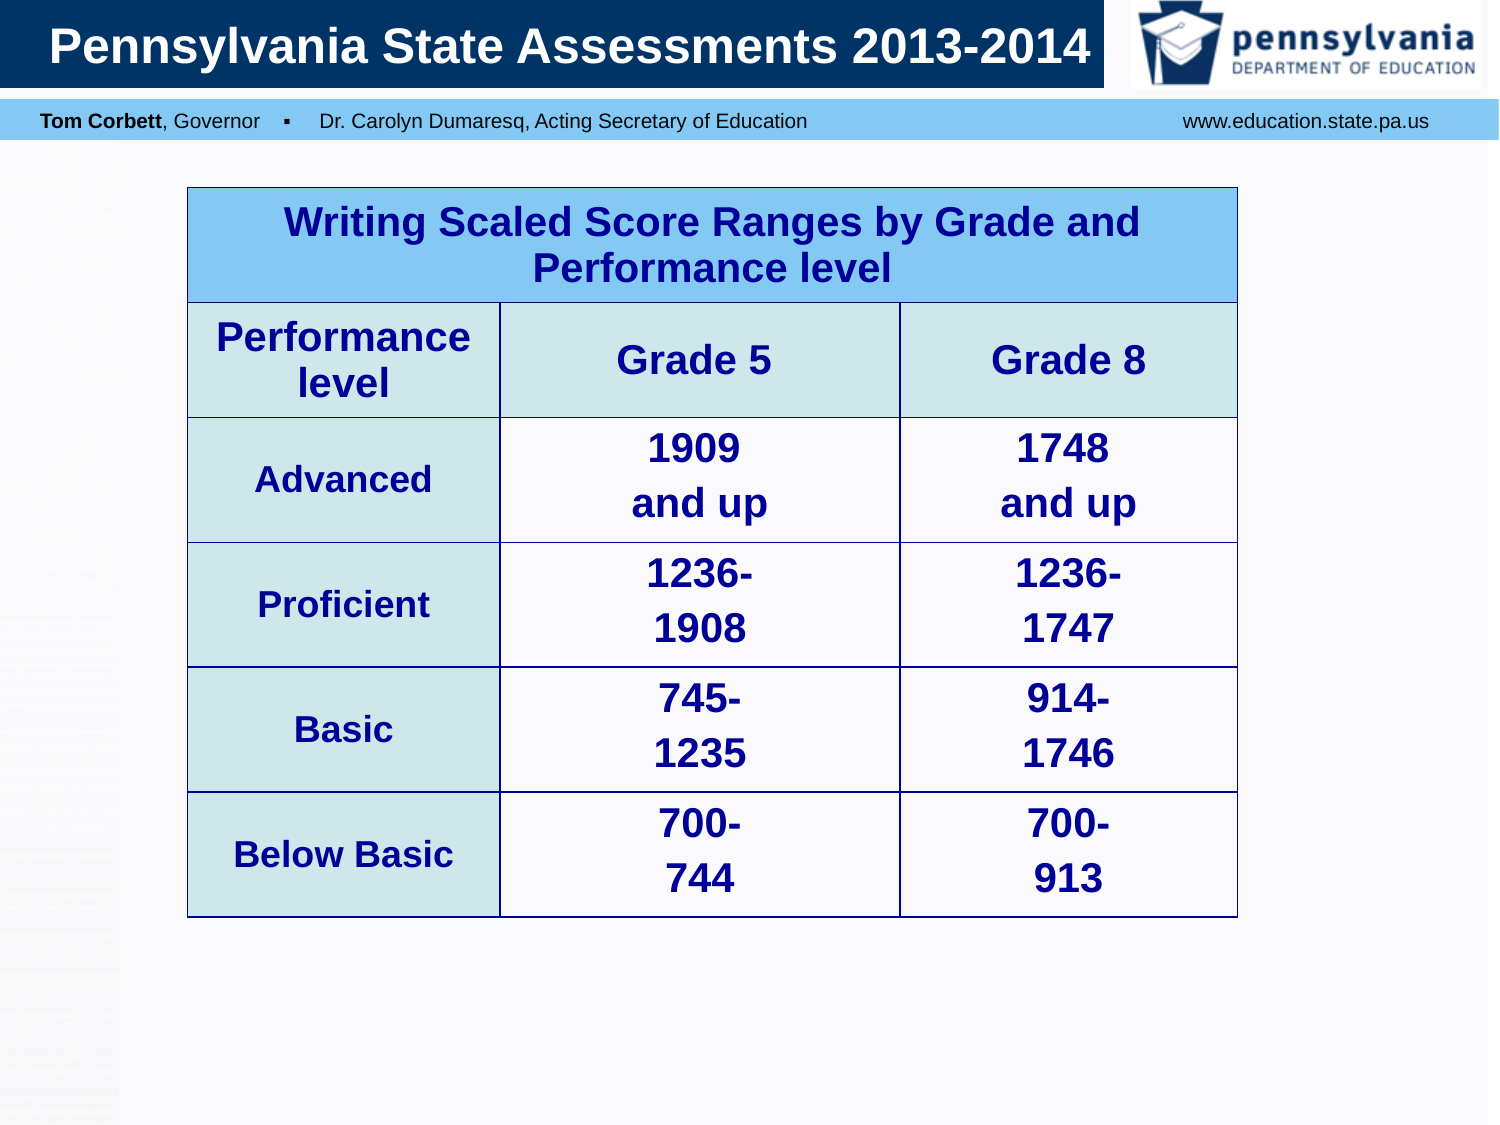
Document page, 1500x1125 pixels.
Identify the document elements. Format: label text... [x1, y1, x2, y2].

table_cell 1909 and up [501, 418, 899, 542]
table_cell 745- 1235 [501, 668, 899, 791]
table_cell 700- 744 [501, 793, 899, 916]
table_cell Grade 8 [901, 303, 1237, 417]
table_header Writing Scaled Score Ranges by Grade and Performance level [188, 188, 1237, 302]
table_cell 1748 and up [901, 418, 1237, 542]
table_cell Grade 5 [501, 303, 899, 417]
table_cell 700- 913 [901, 793, 1237, 916]
picture [0, 0, 1488, 99]
table_cell 1236- 1747 [901, 543, 1237, 666]
table_cell Advanced [188, 418, 499, 542]
table_cell Basic [188, 668, 499, 791]
picture [0, 140, 1488, 1125]
table_cell 1236- 1908 [501, 543, 899, 666]
table_cell Below Basic [188, 793, 499, 916]
table_cell Proficient [188, 543, 499, 666]
table_cell 914- 1746 [901, 668, 1237, 791]
table_cell Performance level [188, 303, 499, 417]
